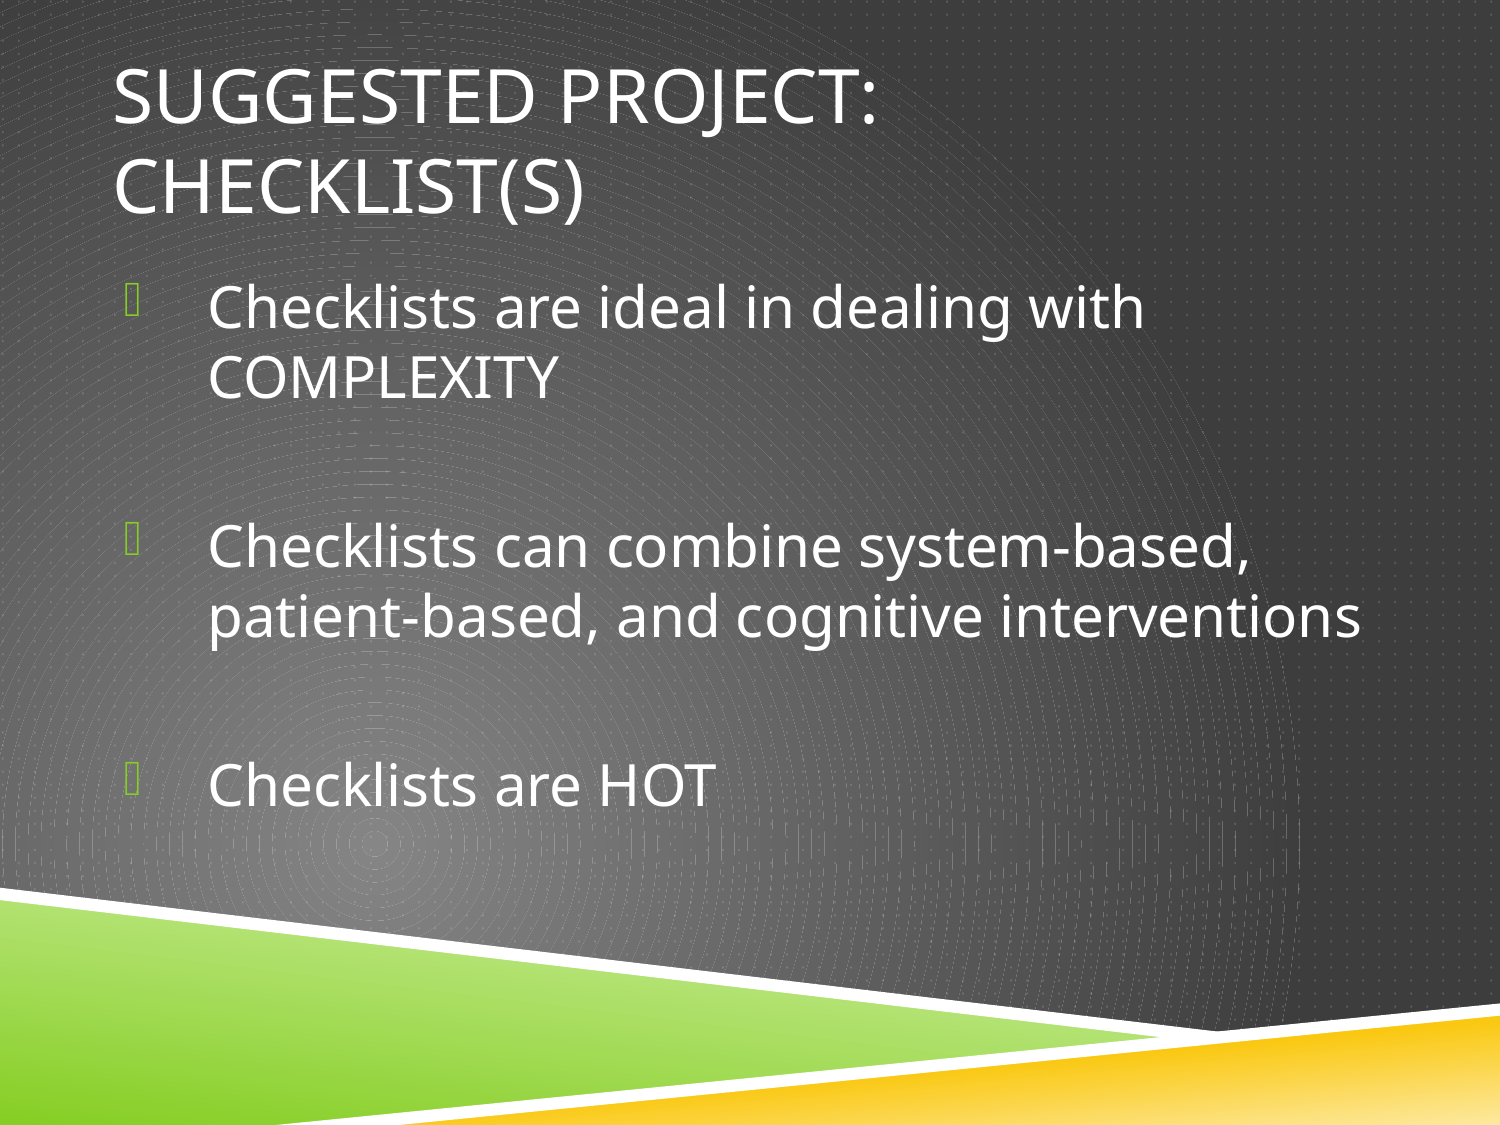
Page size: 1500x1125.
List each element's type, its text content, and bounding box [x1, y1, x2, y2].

list Checklists are ideal in dealing with COMPLEXITY Checklists can combine system-based, patient-based, and cognitive interventions Checklists are HOT [112, 262, 1388, 876]
title SUGGESTED PROJECT: CHECKLIST(S) [112, 45, 1388, 233]
